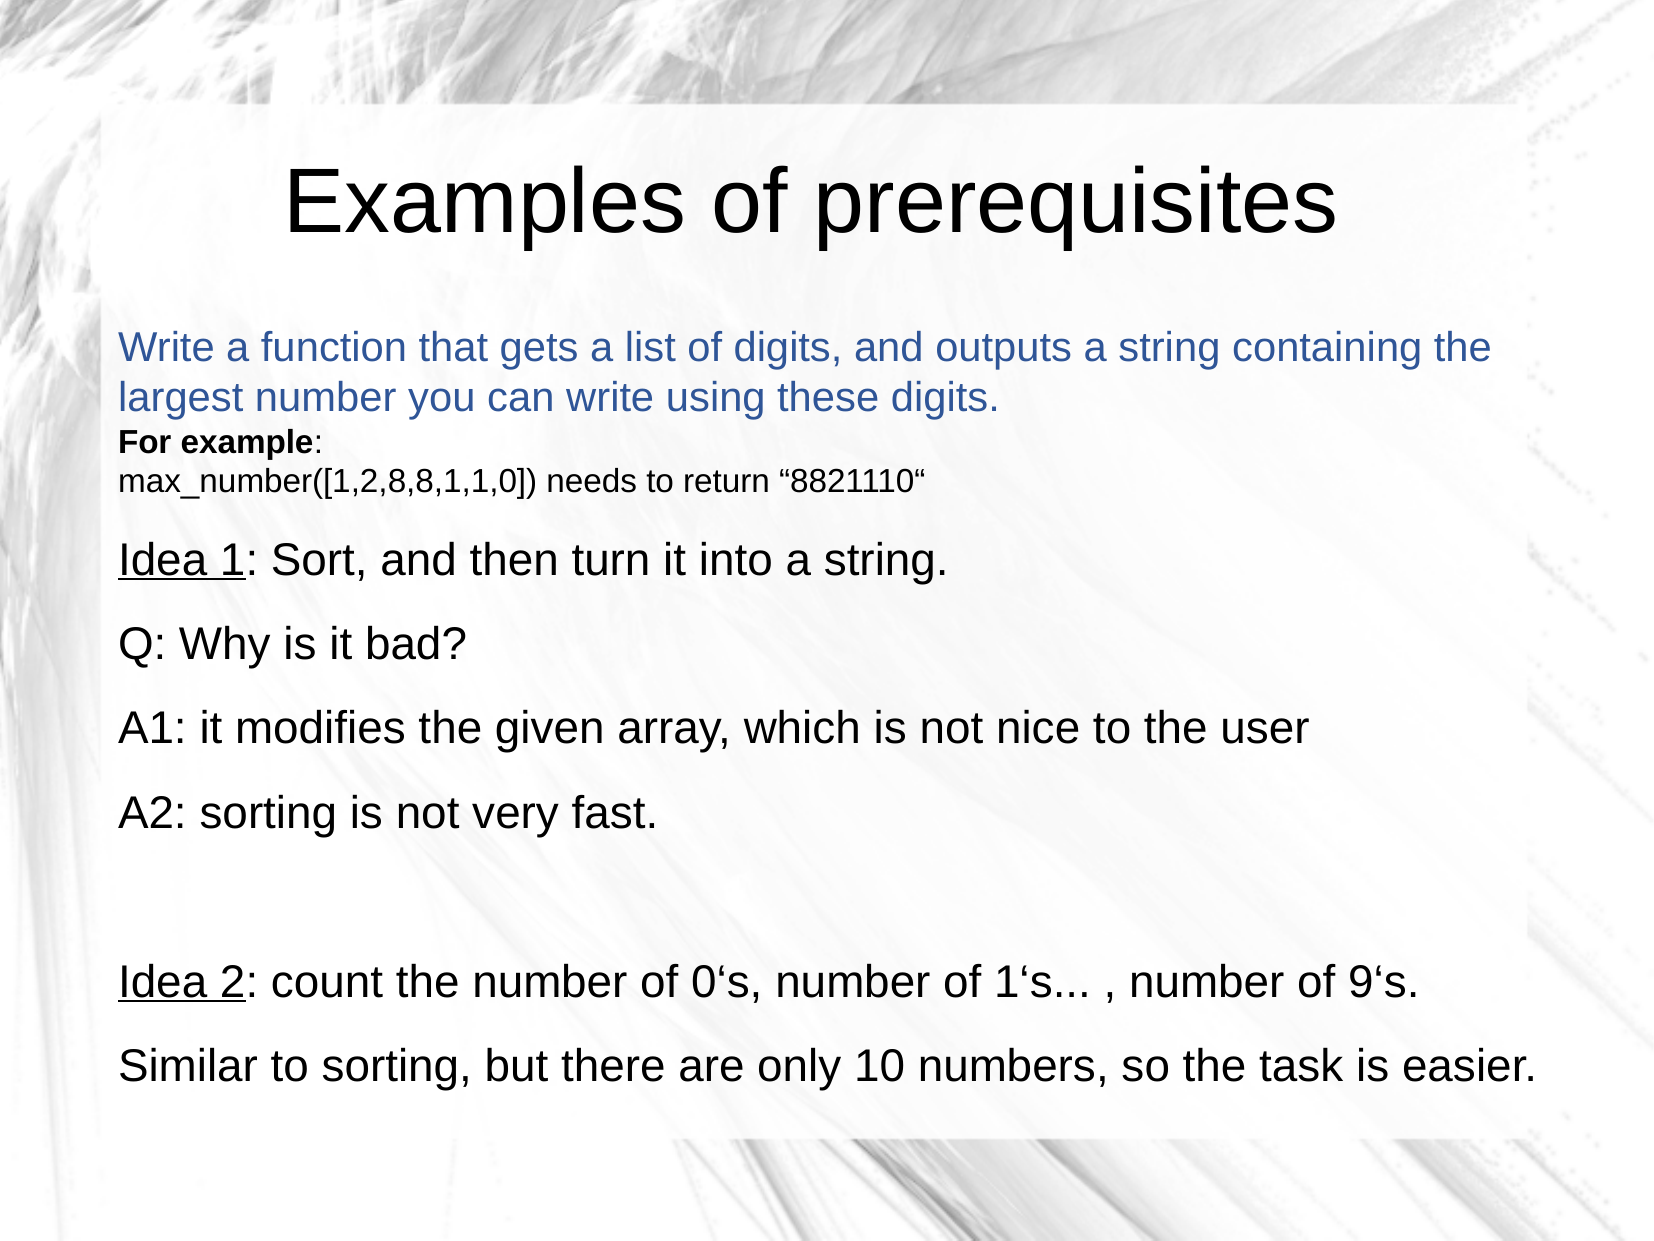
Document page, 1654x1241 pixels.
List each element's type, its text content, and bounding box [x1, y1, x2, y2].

title Examples of prerequisites [118, 112, 1506, 281]
list Write a function that gets a list of digits, and outputs a string containing the largest number you can write using these digits. For example: max_number([1,2,8,8,1,1,0]) needs to return “8821110“ Idea 1: Sort, and then turn it into a string. Q: Why is it bad? A1: it modifies the given array, which is not nice to the user A2: sorting is not very fast. Idea 2: count the number of 0‘s, number of 1‘s... , number of 9‘s. Similar to sorting, but there are only 10 numbers, so the task is easier. [118, 319, 1571, 1102]
picture [0, 0, 1654, 1241]
